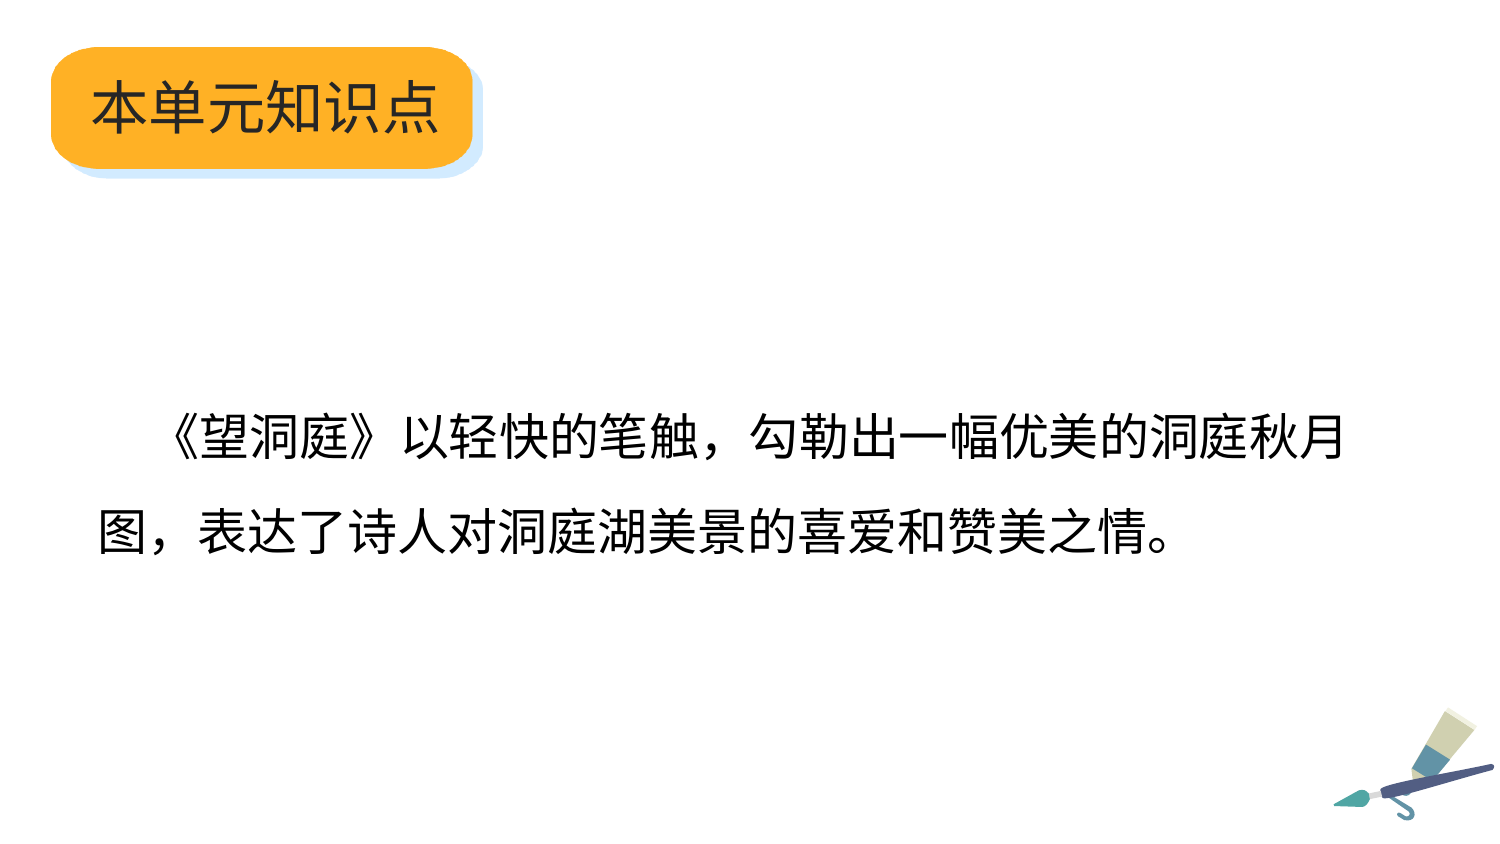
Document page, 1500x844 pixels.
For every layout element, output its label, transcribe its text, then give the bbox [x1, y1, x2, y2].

text_box 《望洞庭》以轻快的笔触，勾勒出一幅优美的洞庭秋月图，表达了诗人对洞庭湖美景的喜爱和赞美之情。 [86, 329, 1393, 566]
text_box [1358, 708, 1481, 844]
picture [51, 47, 483, 179]
